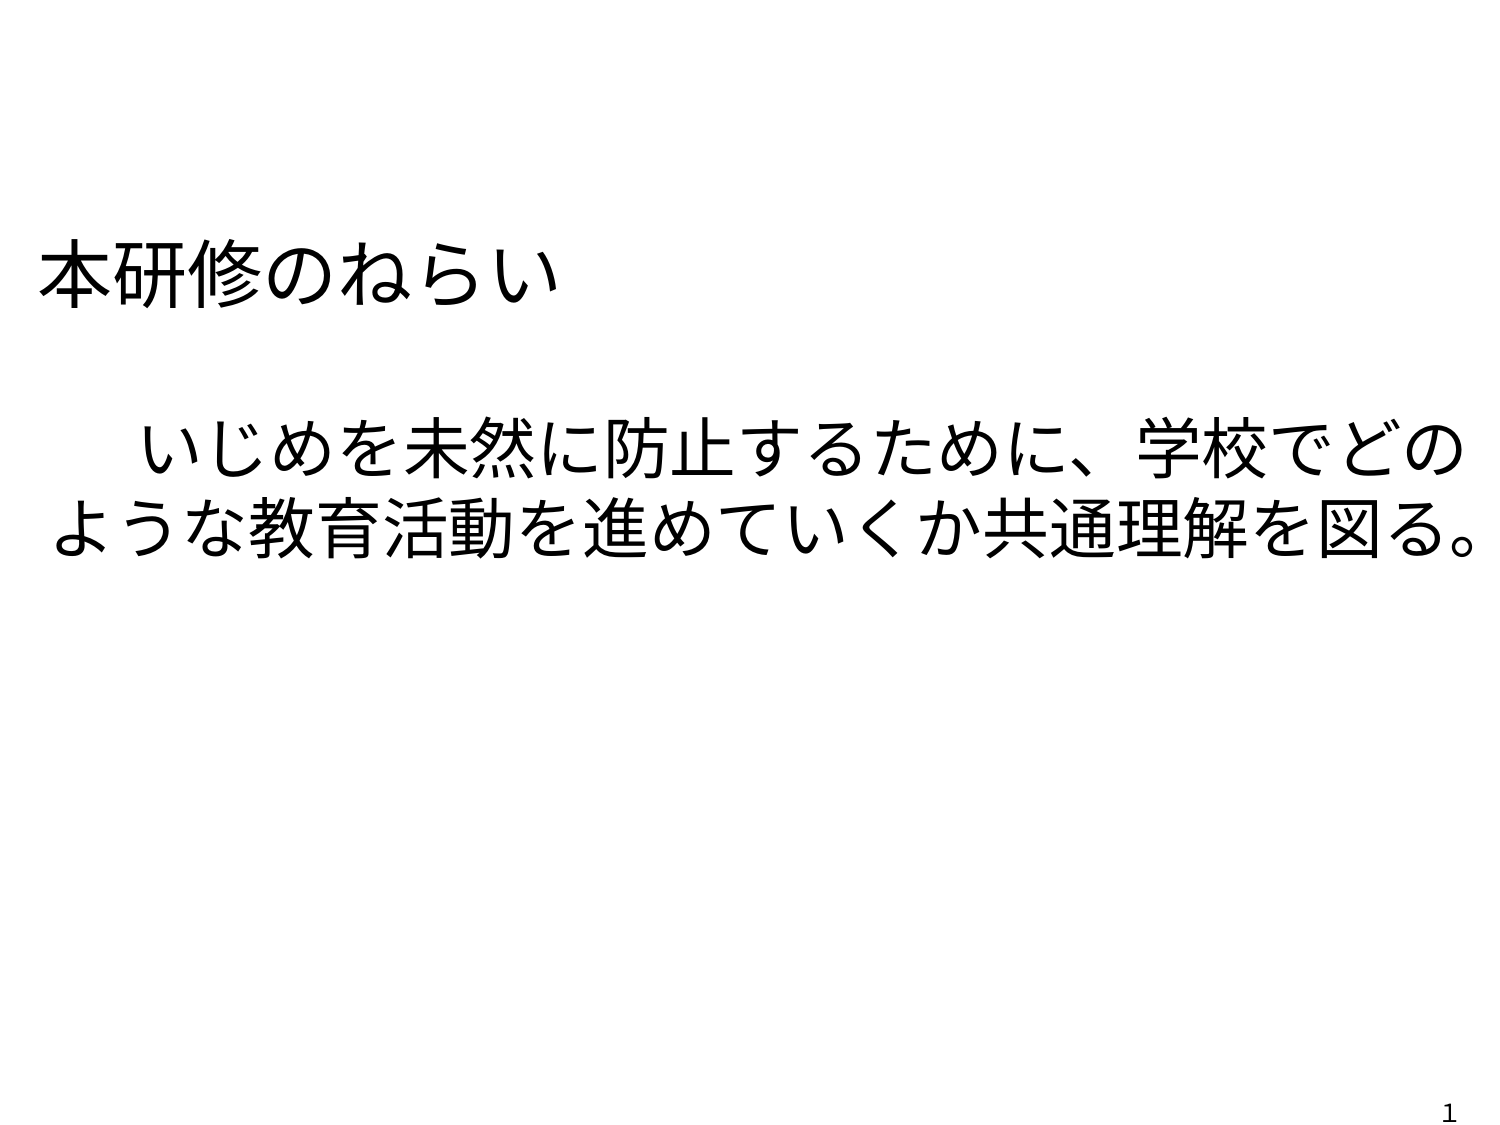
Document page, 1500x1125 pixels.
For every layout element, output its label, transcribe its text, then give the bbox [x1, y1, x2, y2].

text_box 本研修のねらい いじめを未然に防止するために、学校でどの ような教育活動を進めていくか共通理解を図る。 [0, 219, 1488, 575]
text_box １ [1423, 1060, 1494, 1125]
